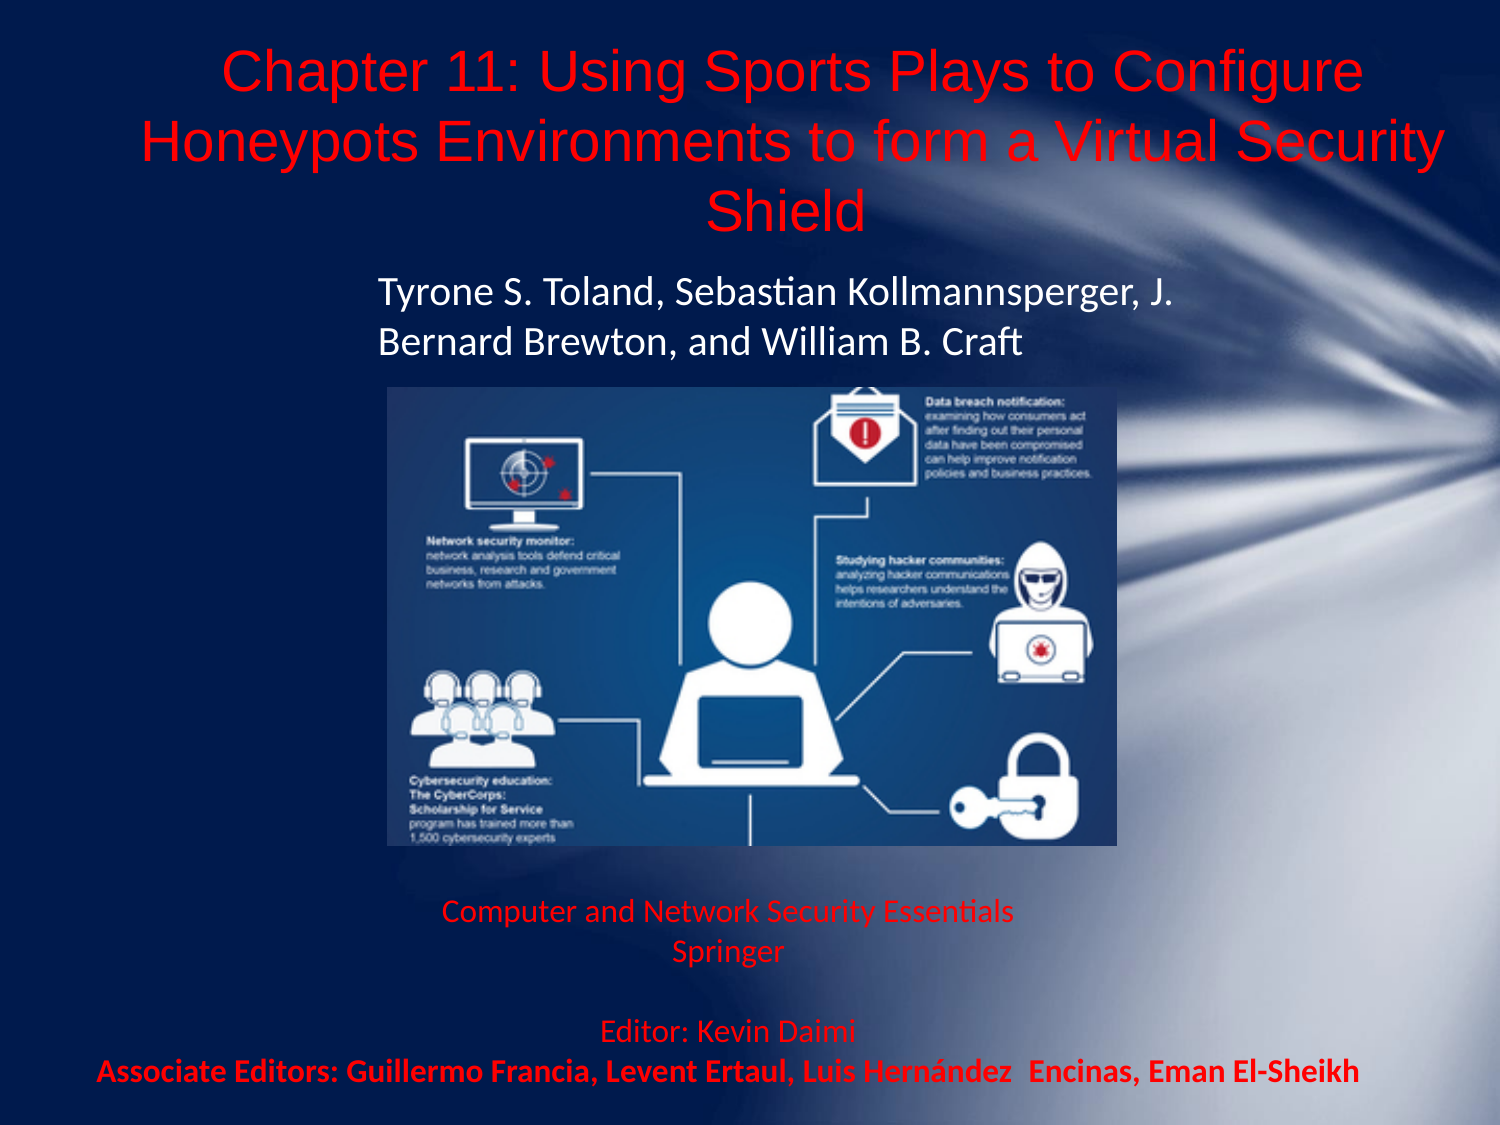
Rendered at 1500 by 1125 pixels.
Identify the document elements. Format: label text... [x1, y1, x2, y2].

text_box Tyrone S. Toland, Sebastian Kollmannsperger, J. Bernard Brewton, and William B. Craft [363, 256, 1226, 372]
title Chapter 11: Using Sports Plays to Configure Honeypots Environments to form a Virtual Security Shield [88, 33, 1500, 243]
picture [0, 0, 1500, 1125]
footer Computer and Network Security Essentials Springer Editor: Kevin Daimi Associate Editors: Guillermo Francia, Levent Ertaul, Luis Hernández Encinas, Eman El-Sheikh [44, 889, 1413, 1097]
